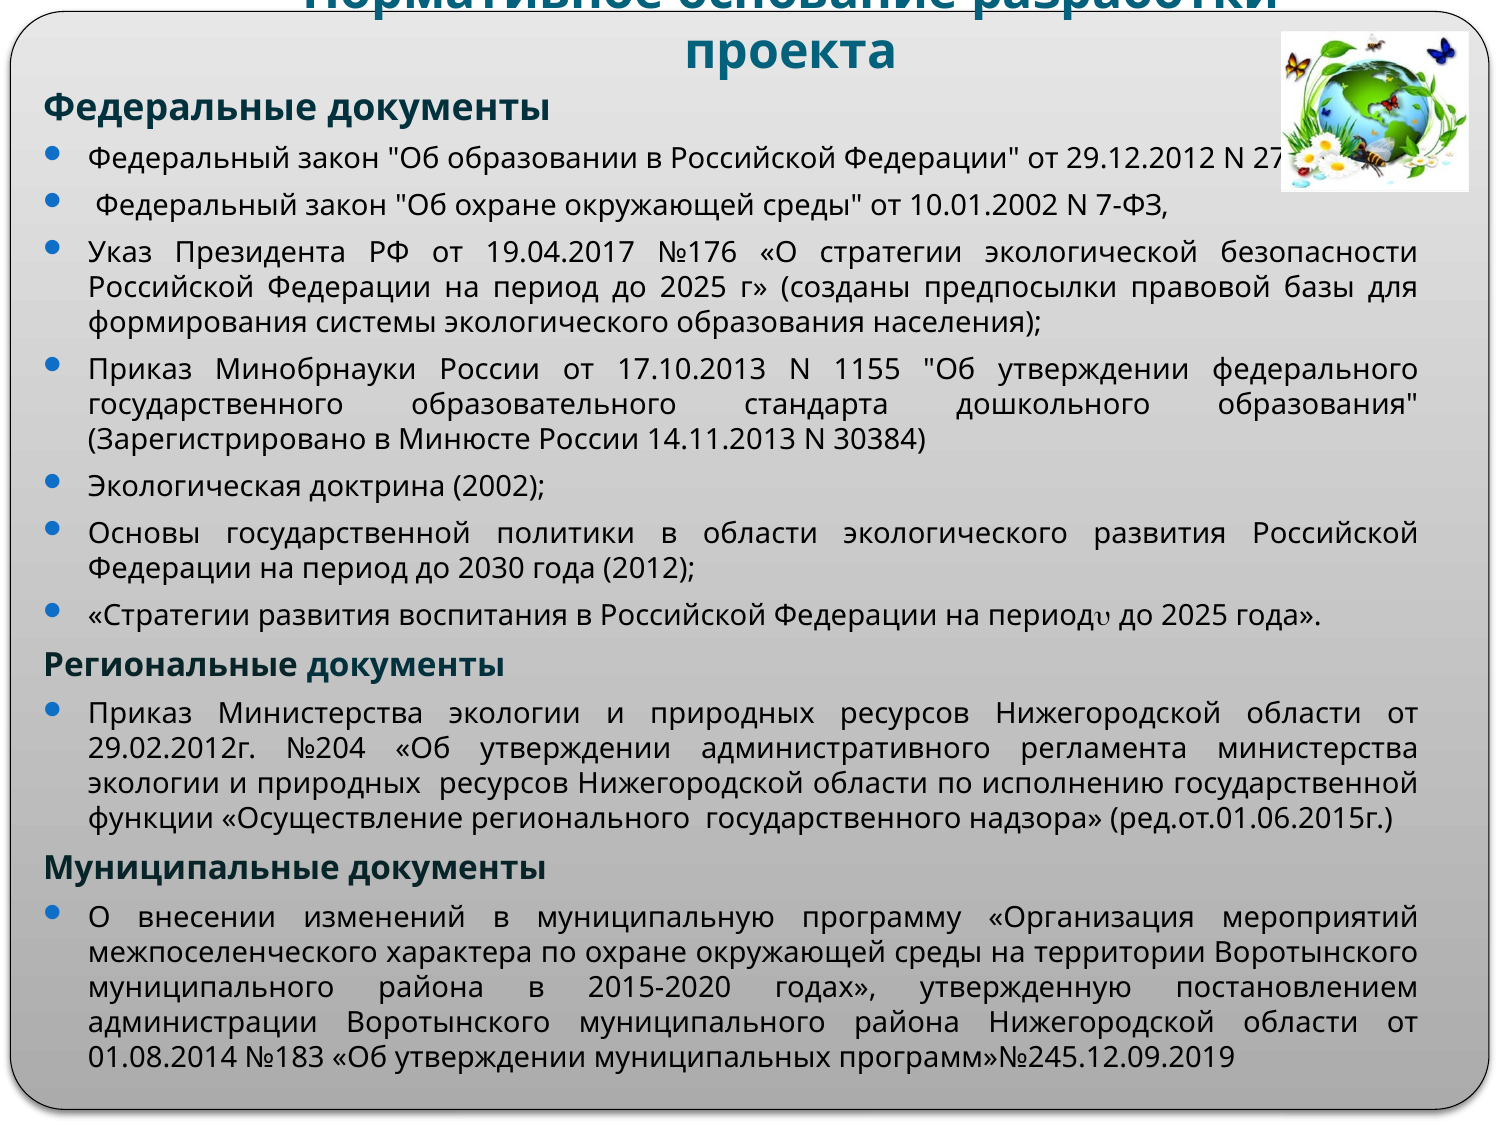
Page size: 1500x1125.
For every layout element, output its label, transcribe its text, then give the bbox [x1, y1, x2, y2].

list Федеральные документы Федеральный закон "Об образовании в Российской Федерации" от 29.12.2012 N 273-ФЗ Федеральный закон "Об охране окружающей среды" от 10.01.2002 N 7-ФЗ, Указ Президента РФ от 19.04.2017 №176 «О стратегии экологической безопасности Российской Федерации на период до 2025 г» (созданы предпосылки правовой базы для формирования системы экологического образования населения); Приказ Минобрнауки России от 17.10.2013 N 1155 "Об утверждении федерального государственного образовательного стандарта дошкольного образования" (Зарегистрировано в Минюсте России 14.11.2013 N 30384) Экологическая доктрина (2002); Основы государственной политики в области экологического развития Российской Федерации на период до 2030 года (2012); «Стратегии развития воспитания в Российской Федерации на период до 2025 года». Региональные документы Приказ Министерства экологии и природных ресурсов Нижегородской области от 29.02.2012г. №204 «Об утверждении административного регламента министерства экологии и природных ресурсов Нижегородской области по исполнению государственной функции «Осуществление регионального государственного надзора» (ред.от.01.06.2015г.) Муниципальные документы О внесении изменений в муниципальную программу «Организация мероприятий межпоселенческого характера по охране окружающей среды на территории Воротынского муниципального района в 2015-2020 годах», утвержденную постановлением администрации Воротынского муниципального района Нижегородской области от 01.08.2014 №183 «Об утверждении муниципальных программ»№245.12.09.2019 [27, 74, 1435, 1119]
title Нормативное основание разработки проекта [280, 0, 1301, 74]
picture [1281, 30, 1470, 193]
